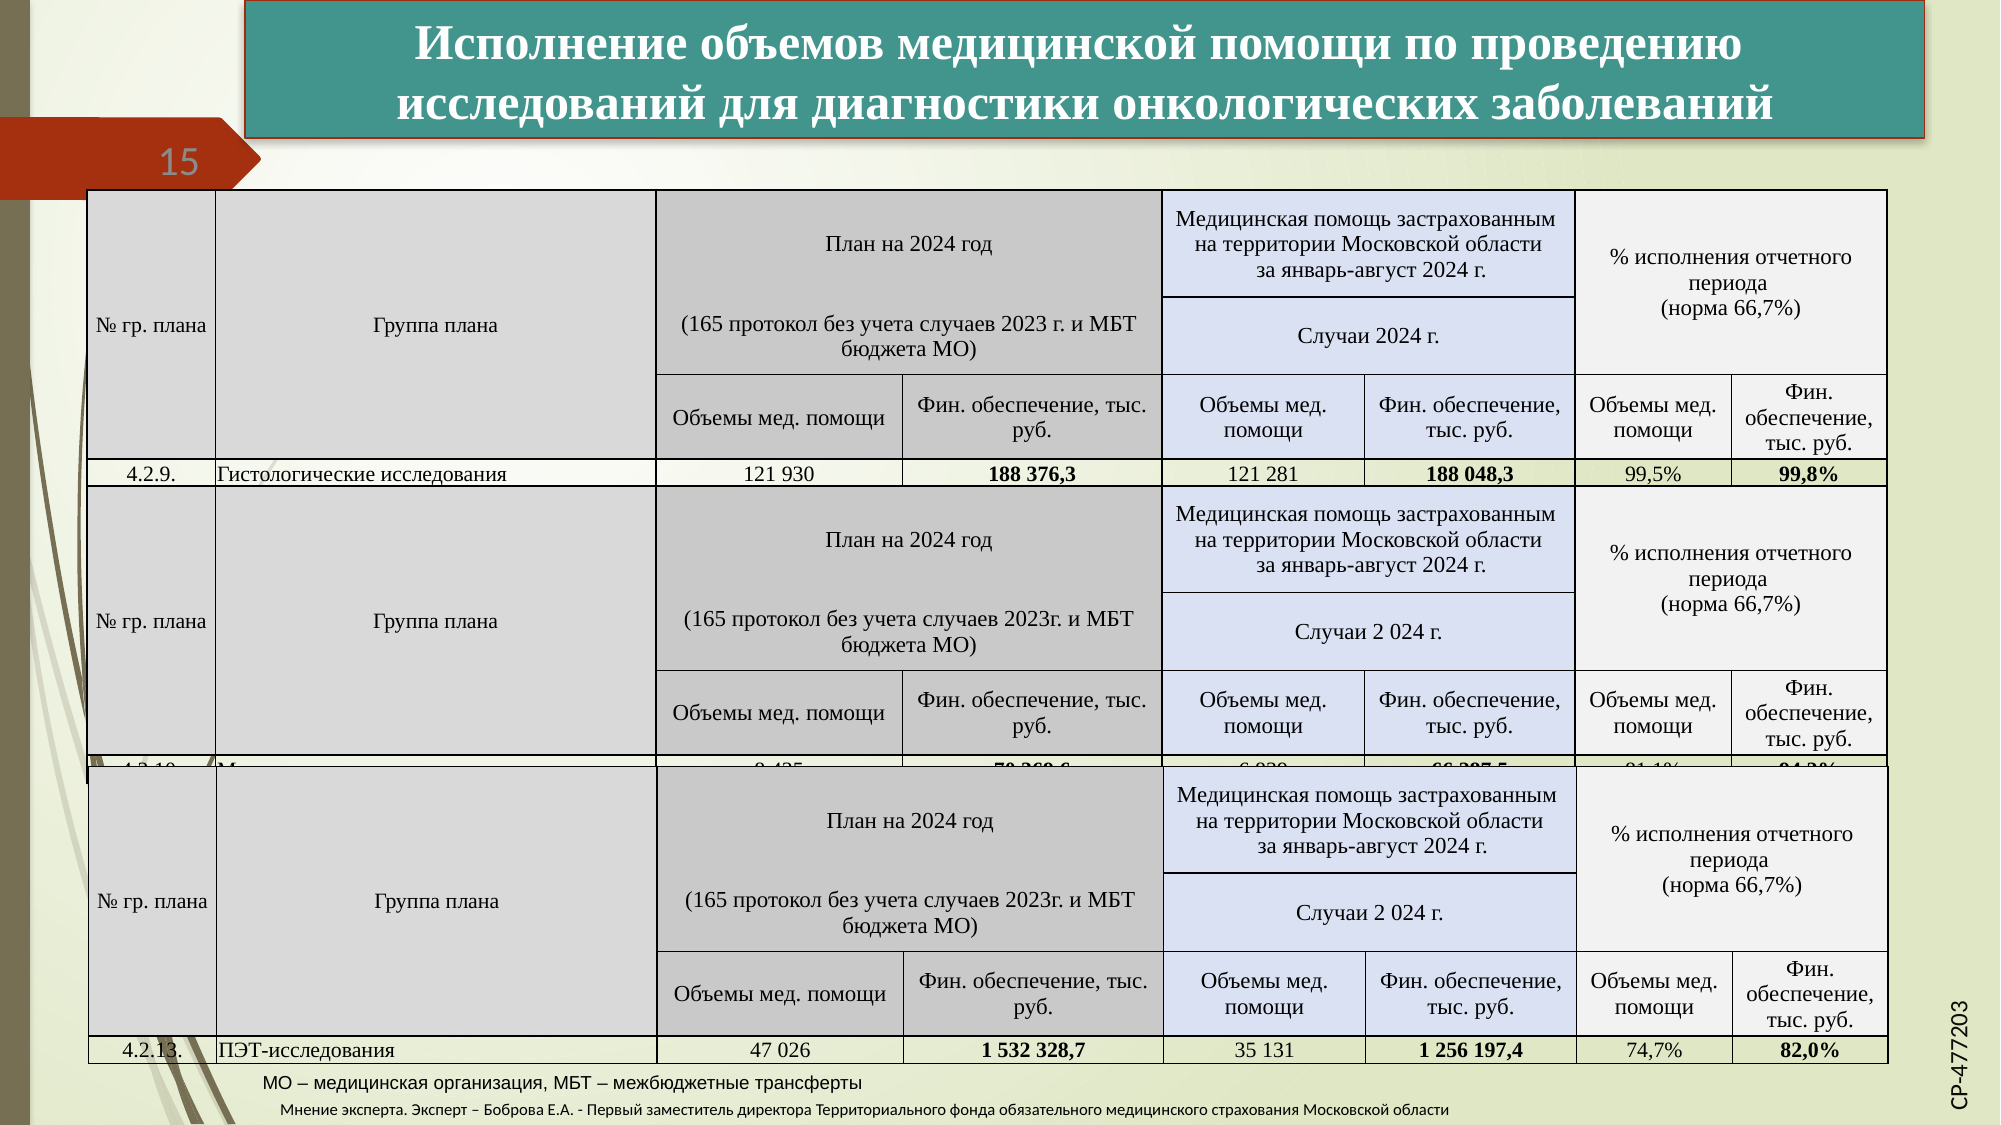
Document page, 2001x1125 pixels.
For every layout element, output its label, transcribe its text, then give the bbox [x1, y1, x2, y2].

table_cell Фин. обеспечение, тыс. руб. [904, 952, 1163, 1035]
table_cell 4.2.9. [88, 460, 215, 485]
table_cell 94,2% [1732, 756, 1886, 766]
table_cell Гистологические исследования [216, 460, 655, 485]
table_cell Молекулярно-генетическое исследование [216, 756, 655, 766]
table_header № гр. плана [89, 767, 216, 1035]
table_cell Объемы мед. помощи [1576, 375, 1731, 458]
slide_number 15 [87, 129, 216, 189]
table_header Группа плана [217, 767, 656, 1035]
table_cell 4.2.10. [88, 756, 215, 766]
table_cell 1 532 328,7 [904, 1037, 1163, 1063]
table_cell Фин. обеспечение, тыс. руб. [903, 375, 1161, 458]
table_cell Фин. обеспечение, тыс. руб. [1733, 952, 1887, 1035]
table_cell 35 131 [1164, 1037, 1365, 1063]
table_cell 121 930 [657, 460, 902, 485]
table_cell Объемы мед. помощи [1576, 671, 1731, 754]
table_header № гр. плана [88, 487, 215, 754]
text_box Исполнение объемов медицинской помощи по проведению исследований для диагностики онкологических заболеваний [244, 0, 1925, 139]
table_cell 6 839 [1163, 756, 1364, 766]
table_cell Фин. обеспечение, тыс. руб. [1366, 952, 1576, 1035]
table_cell 121 281 [1163, 460, 1364, 485]
table_cell Объемы мед. помощи [657, 671, 902, 754]
table_cell Случаи 2 024 г. [1164, 874, 1576, 951]
table_header Группа плана [216, 191, 655, 458]
table_cell Случаи 2 024 г. [1163, 593, 1574, 670]
table_cell (165 протокол без учета случаев 2023г. и МБТ бюджета МО) [658, 873, 1163, 951]
table_cell 70 369,6 [903, 756, 1161, 766]
table_header Медицинская помощь застрахованным на территории Московской области за январь-август 2024 г. [1164, 767, 1576, 872]
table_cell (165 протокол без учета случаев 2023г. и МБТ бюджета МО) [657, 593, 1161, 670]
table_cell 47 026 [658, 1037, 903, 1063]
table_header Медицинская помощь застрахованным на территории Московской области за январь-август 2024 г. [1163, 191, 1574, 296]
table_cell 99,8% [1732, 460, 1886, 485]
table_cell Объемы мед. помощи [1163, 671, 1364, 754]
table_cell 82,0% [1733, 1037, 1887, 1063]
text_box CP-477203 [1935, 899, 1980, 1125]
table_cell 8 435 [657, 756, 902, 766]
table_cell Объемы мед. помощи [657, 375, 902, 458]
table_header Медицинская помощь застрахованным на территории Московской области за январь-август 2024 г. [1163, 487, 1574, 592]
table_cell Фин. обеспечение, тыс. руб. [1365, 375, 1574, 458]
table_cell Объемы мед. помощи [658, 952, 903, 1035]
table_cell ПЭТ-исследования [217, 1037, 656, 1063]
table_cell Объемы мед. помощи [1577, 952, 1732, 1035]
table_cell Случаи 2024 г. [1163, 298, 1574, 374]
table_cell 188 048,3 [1365, 460, 1574, 485]
table_header № гр. плана [88, 191, 215, 458]
table_header План на 2024 год [657, 487, 1161, 593]
text_box МО – медицинская организация, МБТ – межбюджетные трансферты [247, 1063, 1375, 1101]
table_cell (165 протокол без учета случаев 2023 г. и МБТ бюджета МО) [657, 297, 1161, 374]
table_cell Объемы мед. помощи [1164, 952, 1365, 1035]
table_cell 74,7% [1577, 1037, 1732, 1063]
table_cell Фин. обеспечение, тыс. руб. [1732, 375, 1886, 458]
table_header План на 2024 год [657, 191, 1161, 297]
table_cell Фин. обеспечение, тыс. руб. [903, 671, 1161, 754]
table_header % исполнения отчетного периода (норма 66,7%) [1576, 191, 1886, 374]
table_header % исполнения отчетного периода (норма 66,7%) [1577, 767, 1887, 951]
table_cell 188 376,3 [903, 460, 1161, 485]
table_cell Фин. обеспечение, тыс. руб. [1365, 671, 1574, 754]
table_cell Фин. обеспечение, тыс. руб. [1732, 671, 1886, 754]
table_cell 4.2.13. [89, 1037, 216, 1063]
table_cell 66 287,5 [1365, 756, 1574, 766]
table_header План на 2024 год [658, 767, 1163, 873]
table_header Группа плана [216, 487, 655, 754]
text_box Мнение эксперта. Эксперт – Боброва Е.А. - Первый заместитель директора Территориального фонда обязательного медицинского страхования Московской области [265, 1091, 1641, 1125]
table_cell Объемы мед. помощи [1163, 375, 1364, 458]
table_header % исполнения отчетного периода (норма 66,7%) [1576, 487, 1886, 670]
table_cell 99,5% [1576, 460, 1731, 485]
table_cell 1 256 197,4 [1366, 1037, 1576, 1063]
table_cell 81,1% [1576, 756, 1731, 766]
